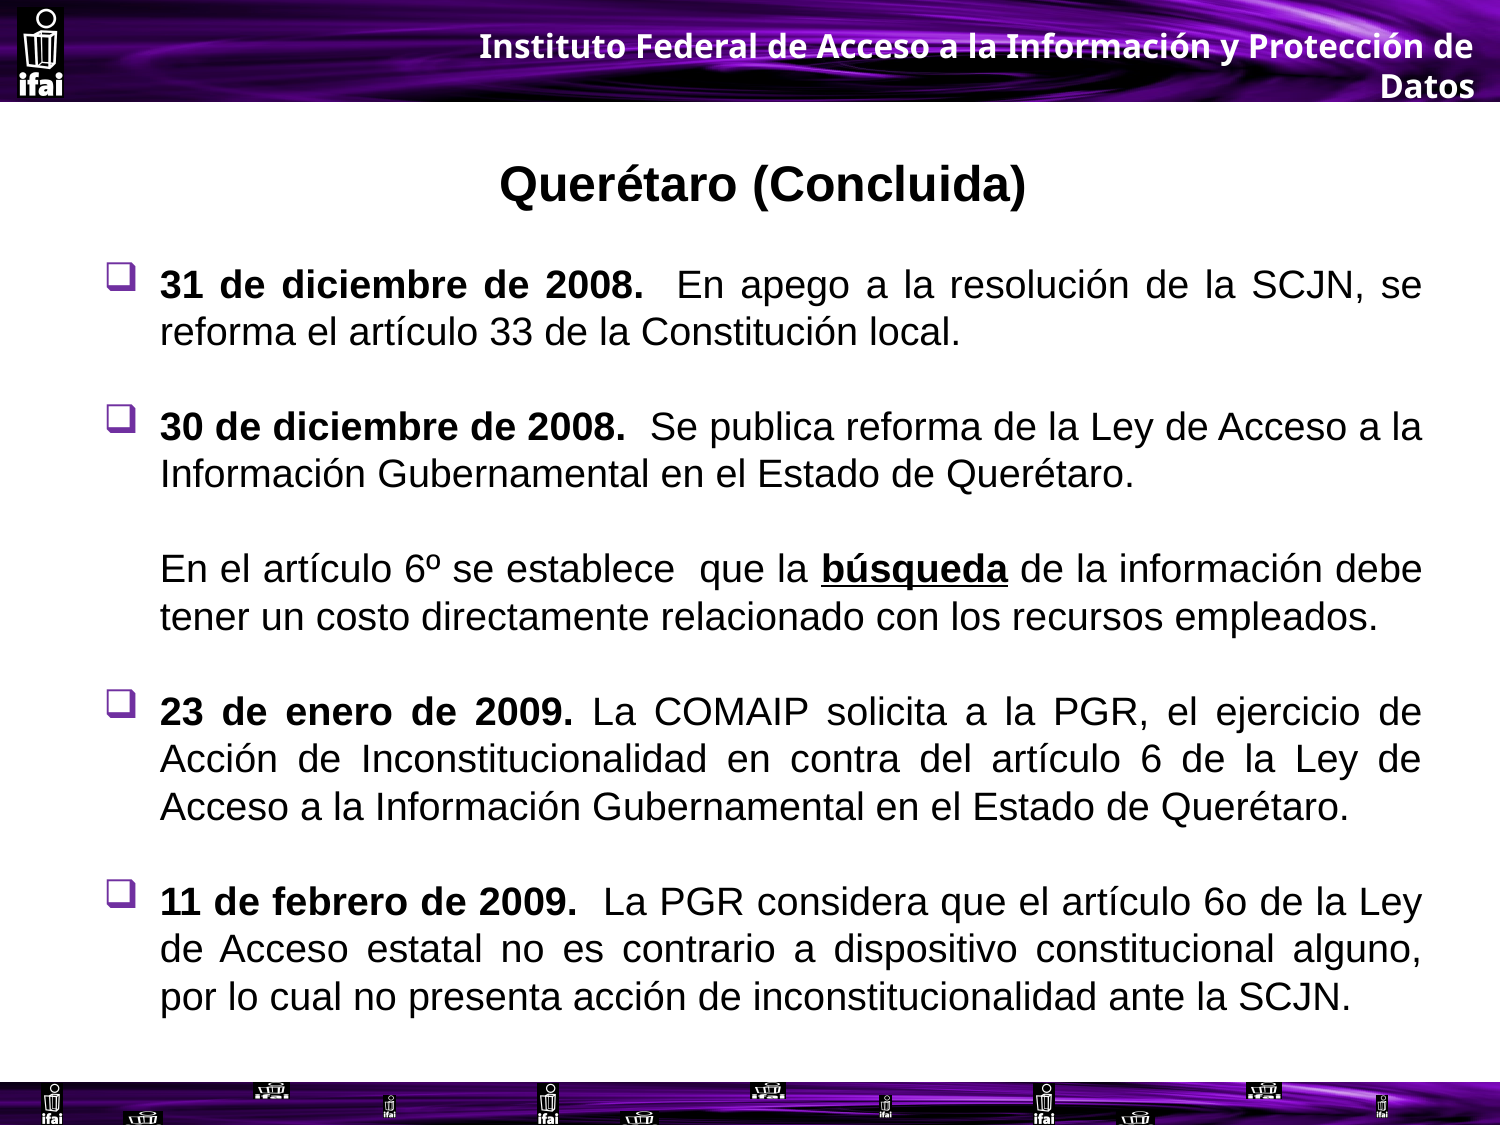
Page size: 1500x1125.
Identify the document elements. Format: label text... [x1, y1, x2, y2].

picture [0, 0, 1500, 102]
list Querétaro (Concluida) 31 de diciembre de 2008. En apego a la resolución de la SCJN, se reforma el artículo 33 de la Constitución local. 30 de diciembre de 2008. Se publica reforma de la Ley de Acceso a la Información Gubernamental en el Estado de Querétaro. En el artículo 6º se establece que la búsqueda de la información debe tener un costo directamente relacionado con los recursos empleados. 23 de enero de 2009. La COMAIP solicita a la PGR, el ejercicio de Acción de Inconstitucionalidad en contra del artículo 6 de la Ley de Acceso a la Información Gubernamental en el Estado de Querétaro. 11 de febrero de 2009. La PGR considera que el artículo 6o de la Ley de Acceso estatal no es contrario a dispositivo constitucional alguno, por lo cual no presenta acción de inconstitucionalidad ante la SCJN. [88, 143, 1439, 1044]
picture [0, 1082, 1500, 1125]
